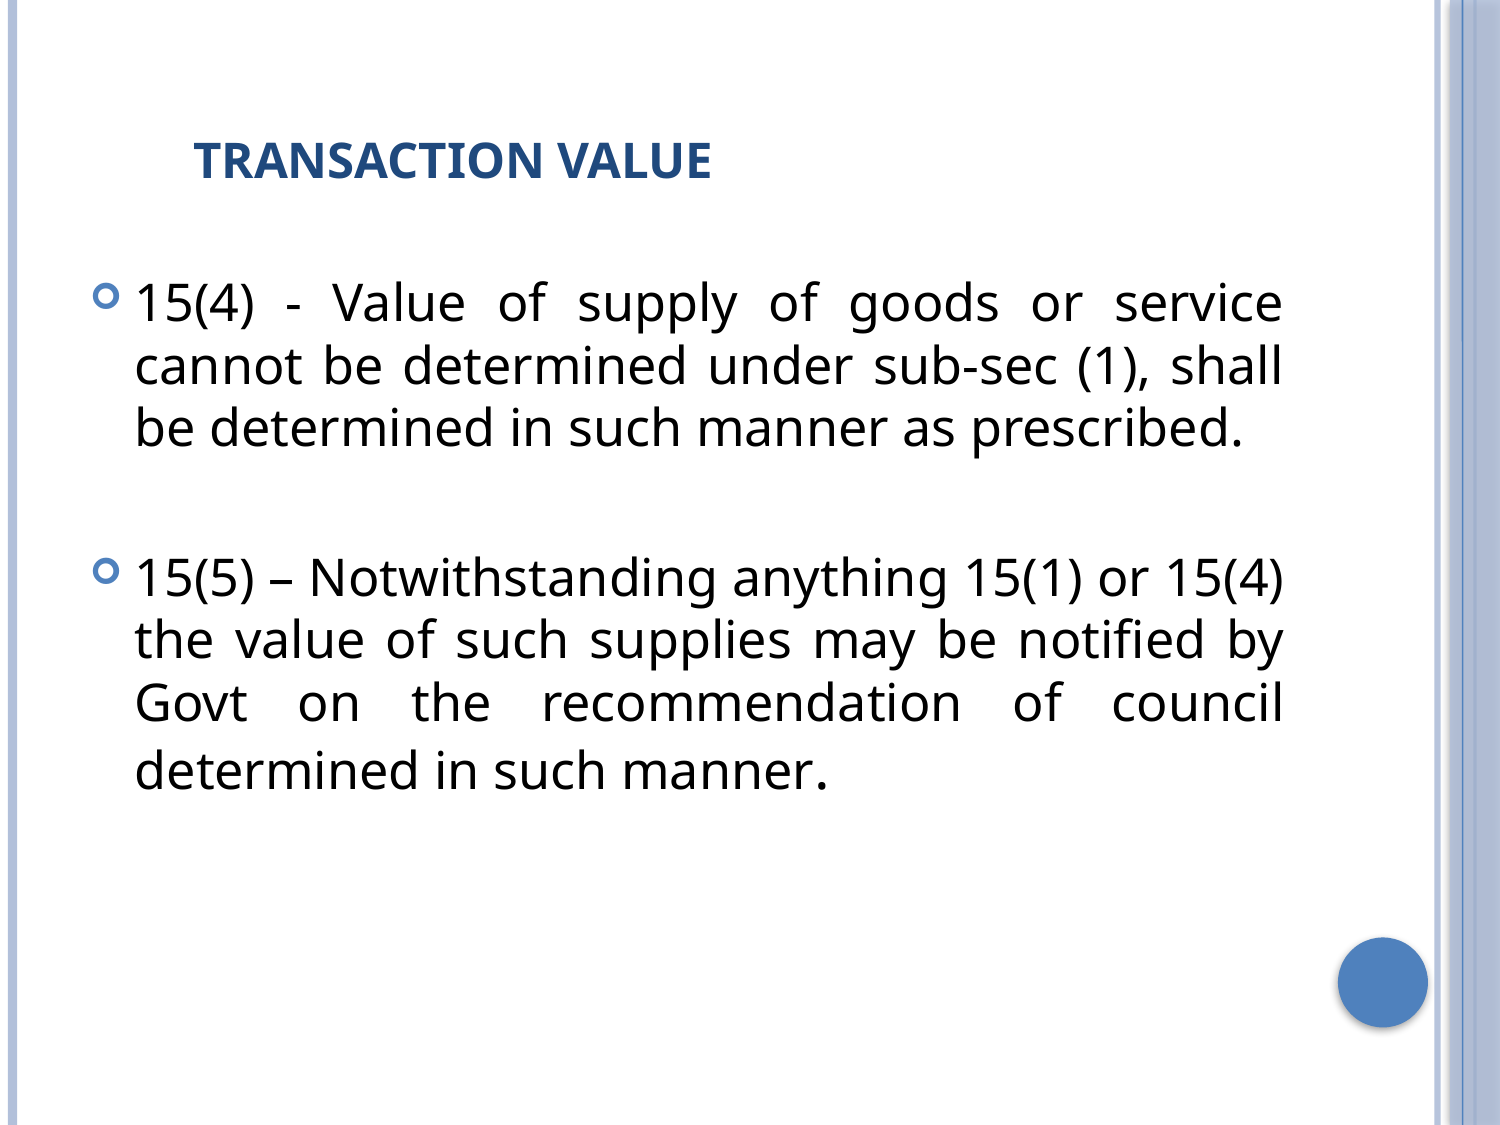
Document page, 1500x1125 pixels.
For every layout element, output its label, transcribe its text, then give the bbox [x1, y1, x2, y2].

title Transaction Value [75, 78, 1425, 197]
list 15(4) - Value of supply of goods or service cannot be determined under sub-sec (1), shall be determined in such manner as prescribed. 15(5) – Notwithstanding anything 15(1) or 15(4) the value of such supplies may be notified by Govt on the recommendation of council determined in such manner. [75, 262, 1300, 1062]
